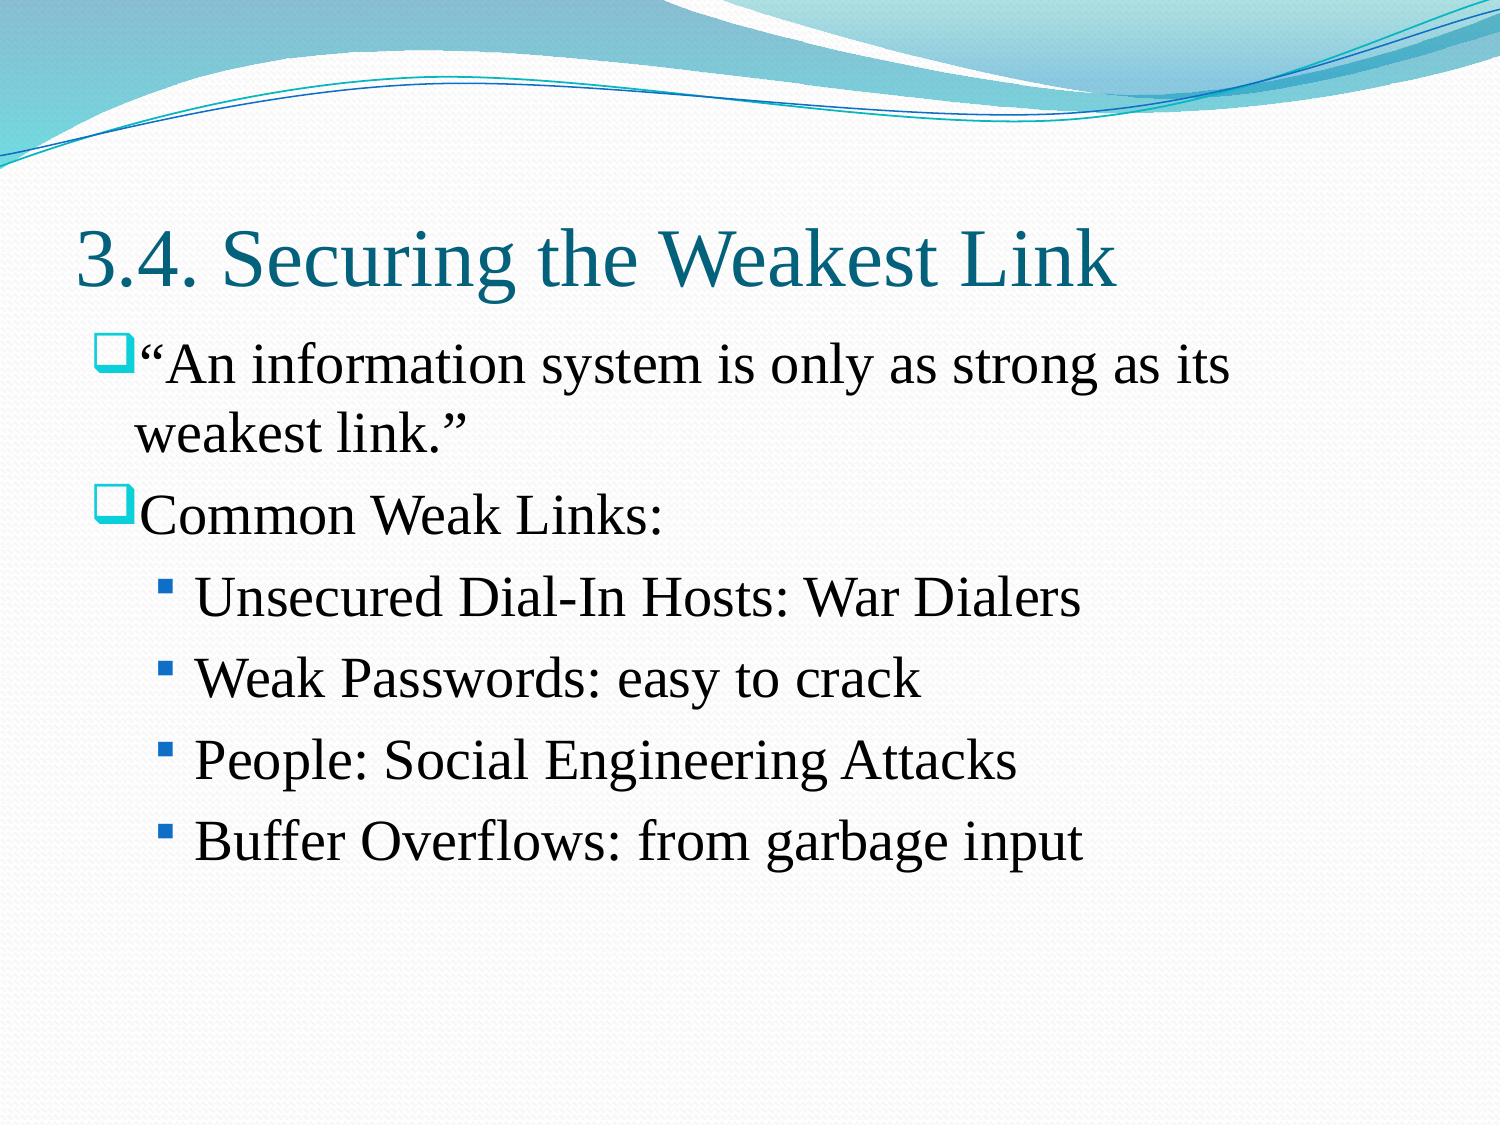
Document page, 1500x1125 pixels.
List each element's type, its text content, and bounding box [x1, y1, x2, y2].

title 3.4. Securing the Weakest Link [75, 115, 1425, 303]
list “An information system is only as strong as its weakest link.” Common Weak Links: Unsecured Dial-In Hosts: War Dialers Weak Passwords: easy to crack People: Social Engineering Attacks Buffer Overflows: from garbage input [75, 317, 1425, 1038]
